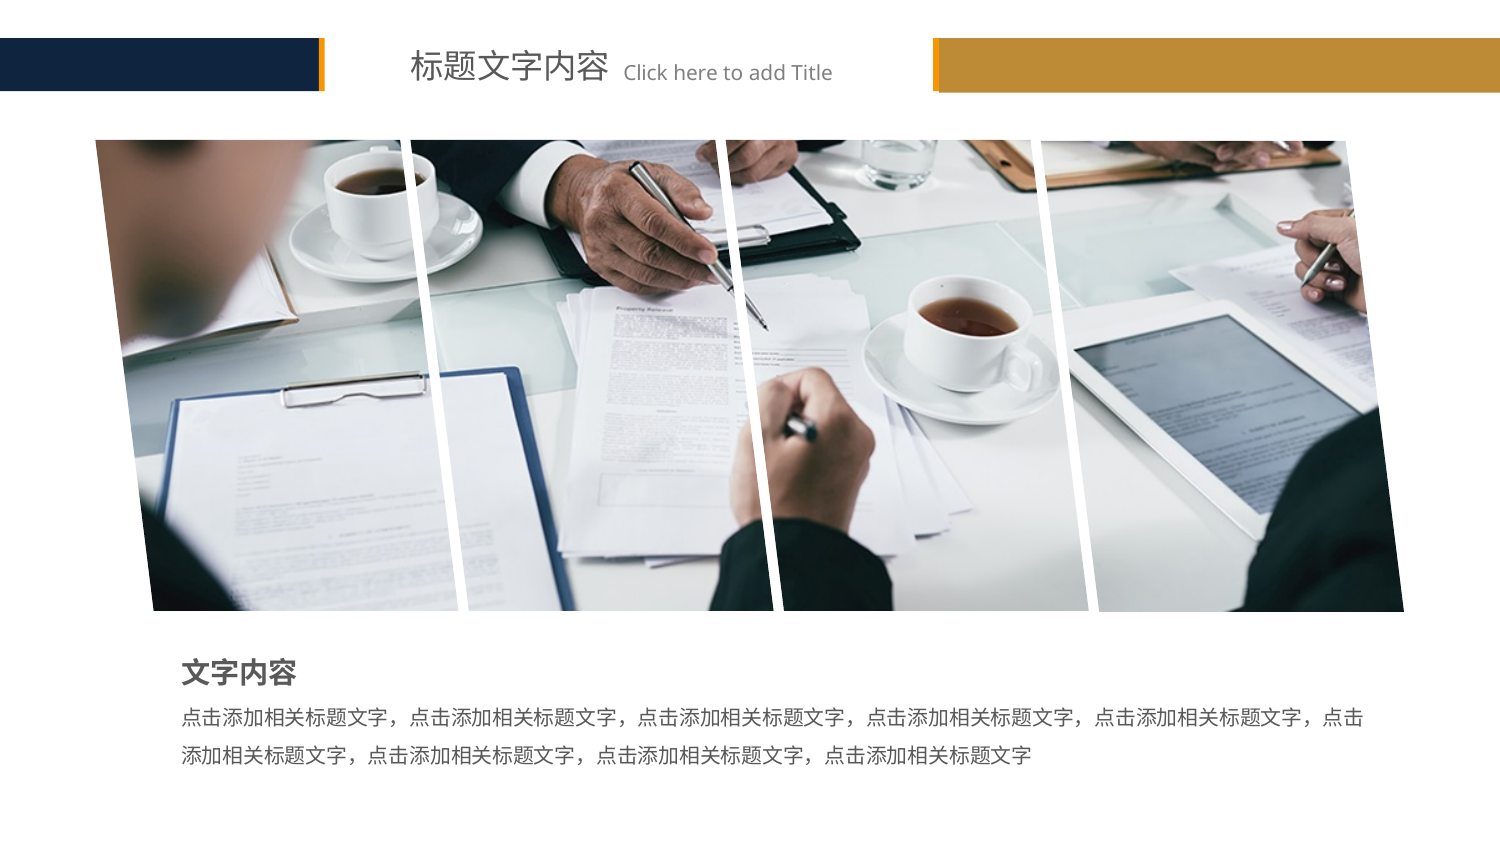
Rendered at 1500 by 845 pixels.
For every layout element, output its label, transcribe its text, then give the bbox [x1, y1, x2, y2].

text_box 文字内容 [170, 648, 389, 695]
text_box 点击添加相关标题文字，点击添加相关标题文字，点击添加相关标题文字，点击添加相关标题文字，点击添加相关标题文字，点击添加相关标题文字，点击添加相关标题文字，点击添加相关标题文字，点击添加相关标题文字 [170, 687, 1389, 752]
text_box [1038, 138, 1407, 615]
text_box [408, 137, 776, 614]
text_box [723, 137, 1091, 614]
text_box [93, 137, 461, 614]
